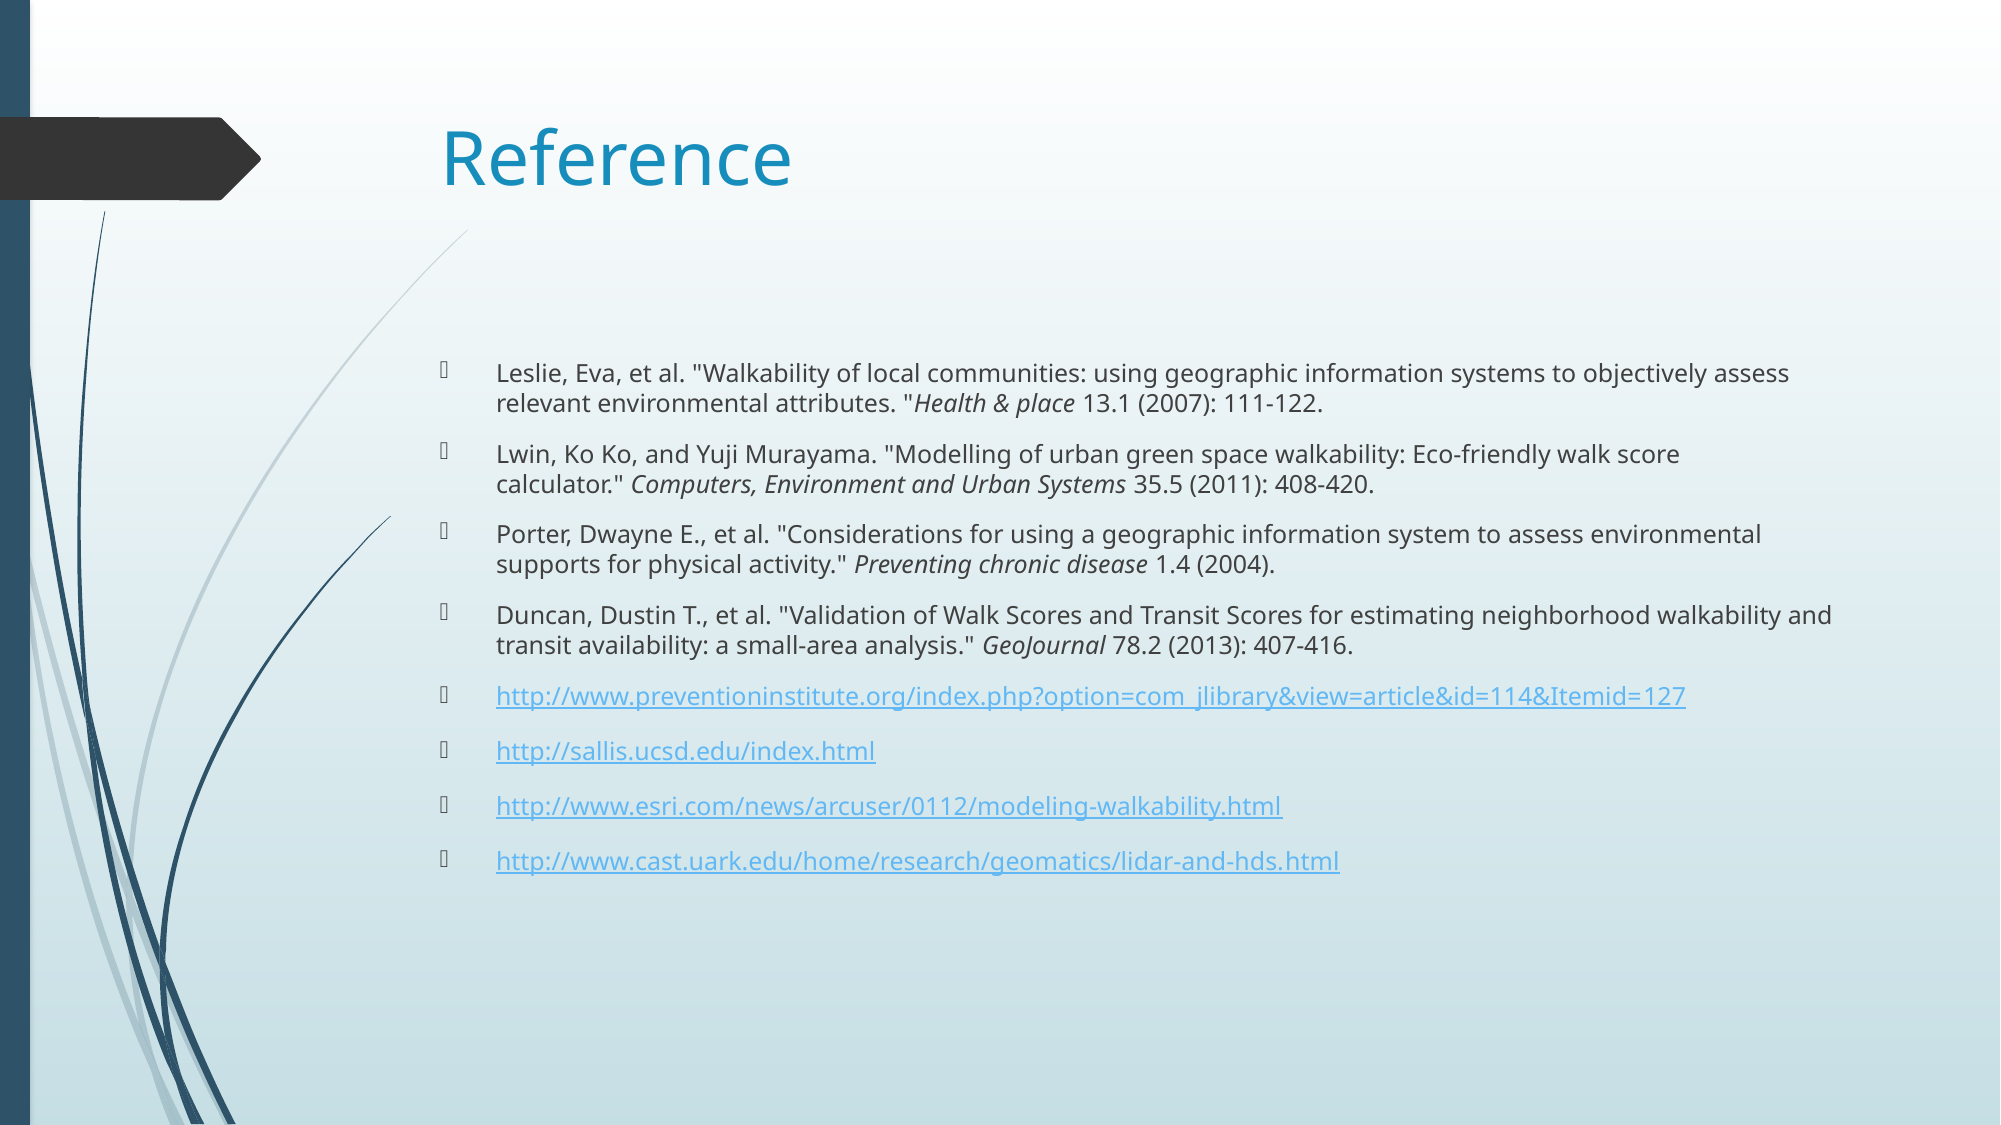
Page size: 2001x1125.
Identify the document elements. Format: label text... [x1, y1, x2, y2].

list Leslie, Eva, et al. "Walkability of local communities: using geographic information systems to objectively assess relevant environmental attributes. "Health & place 13.1 (2007): 111-122. Lwin, Ko Ko, and Yuji Murayama. "Modelling of urban green space walkability: Eco-friendly walk score calculator." Computers, Environment and Urban Systems 35.5 (2011): 408-420. Porter, Dwayne E., et al. "Considerations for using a geographic information system to assess environmental supports for physical activity." Preventing chronic disease 1.4 (2004). Duncan, Dustin T., et al. "Validation of Walk Scores and Transit Scores for estimating neighborhood walkability and transit availability: a small-area analysis." GeoJournal 78.2 (2013): 407-416. http://www.preventioninstitute.org/index.php?option=com_jlibrary&view=article&id=114&Itemid=127 http://sallis.ucsd.edu/index.html http://www.esri.com/news/arcuser/0112/modeling-walkability.html http://www.cast.uark.edu/home/research/geomatics/lidar-and-hds.html [424, 350, 1888, 970]
title Reference [425, 102, 1888, 313]
